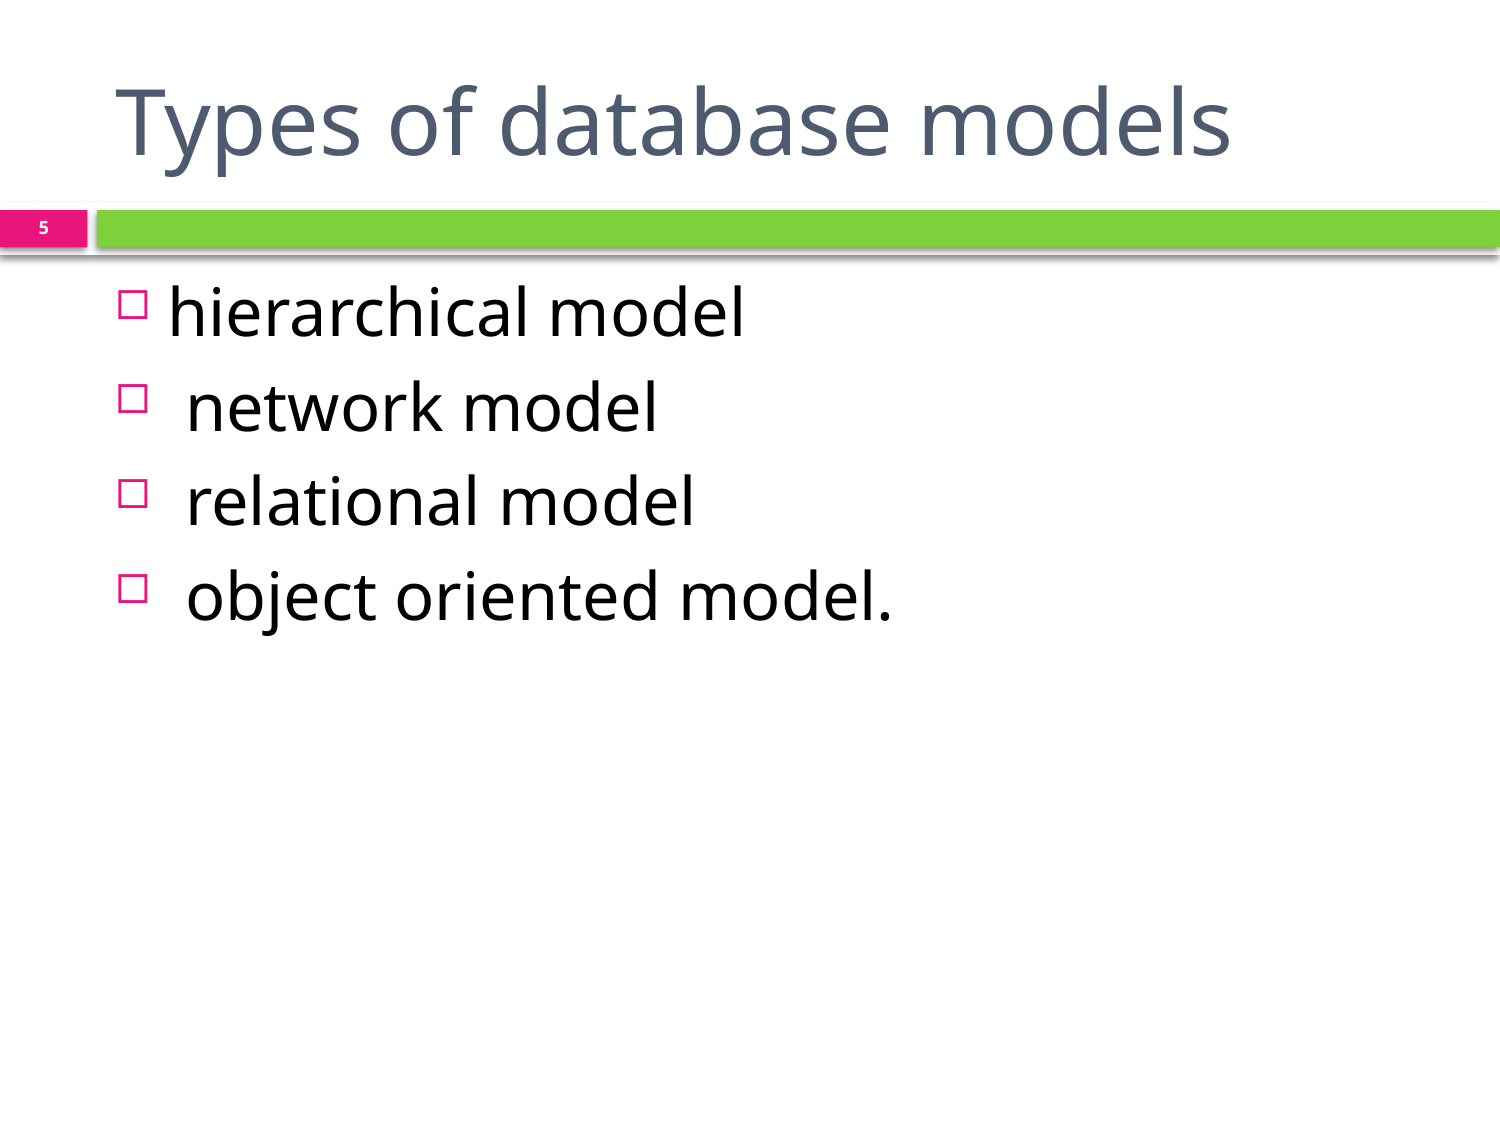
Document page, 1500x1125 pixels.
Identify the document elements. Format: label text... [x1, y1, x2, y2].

title Types of database models [100, 37, 1438, 200]
slide_number 5 [0, 208, 88, 249]
list hierarchical model network model relational model object oriented model. [100, 262, 1438, 1005]
